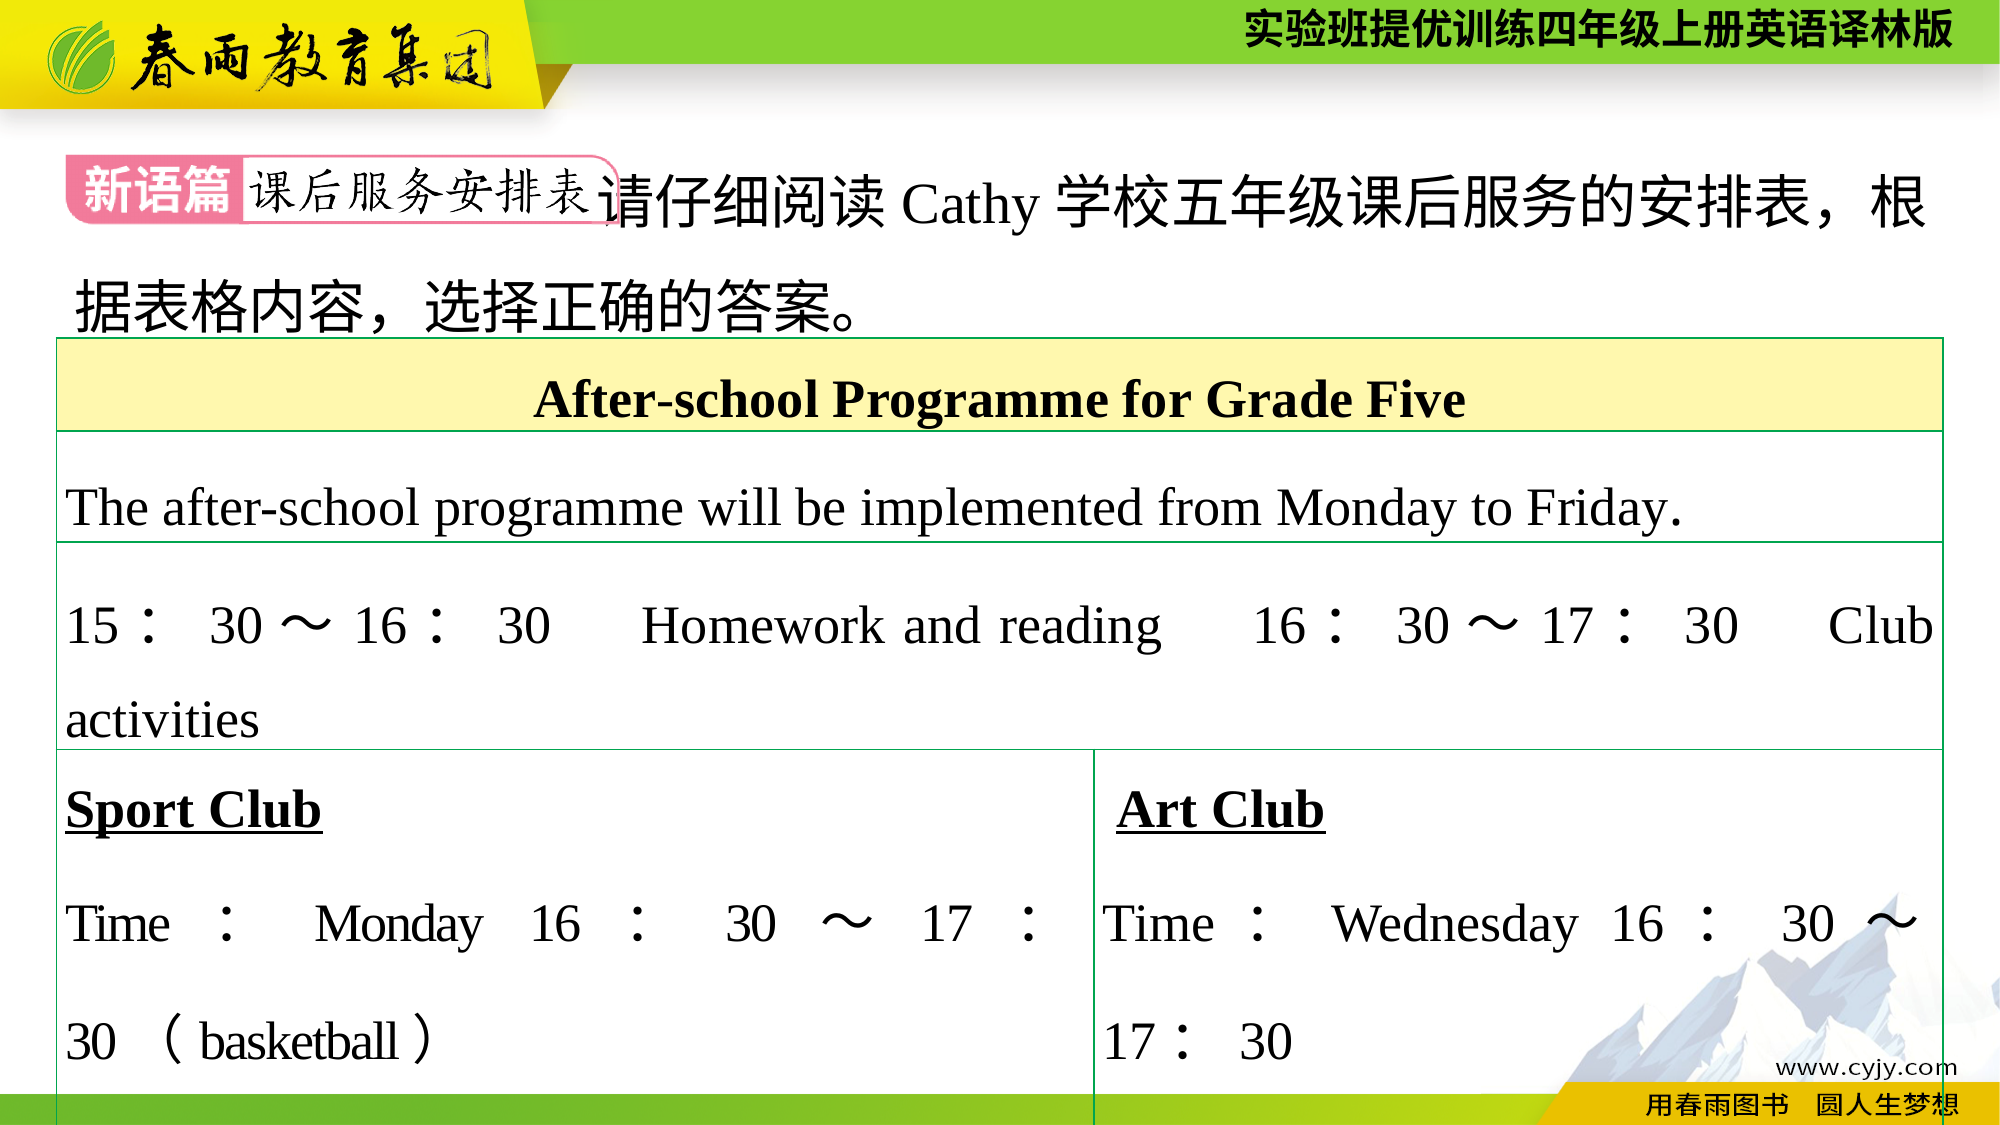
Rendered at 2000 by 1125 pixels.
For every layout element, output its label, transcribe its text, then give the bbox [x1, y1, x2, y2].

picture [0, 0, 2000, 1125]
table_cell Art Club Time：Wednesday 16：30～17：30 Teacher：Miss Xu Place：Room 103 [1095, 750, 1942, 1125]
table_cell 15：30～16：30 Homework and reading 16：30～17：30 Club activities [57, 543, 1942, 749]
table_cell Sport Club Time：Monday 16：30～17：30（basketball） Friday 16：30～17：30（football） Teacher：Mr Tang Place：Playground [57, 750, 1093, 1125]
picture [64, 153, 622, 225]
table_cell The after-school programme will be implemented from Monday to Friday. [57, 432, 1942, 541]
list 请仔细阅读Cathy学校五年级课后服务的安排表，根据表格内容，选择正确的答案。 [59, 122, 1944, 337]
table_header After-school Programme for Grade Five [57, 339, 1942, 430]
